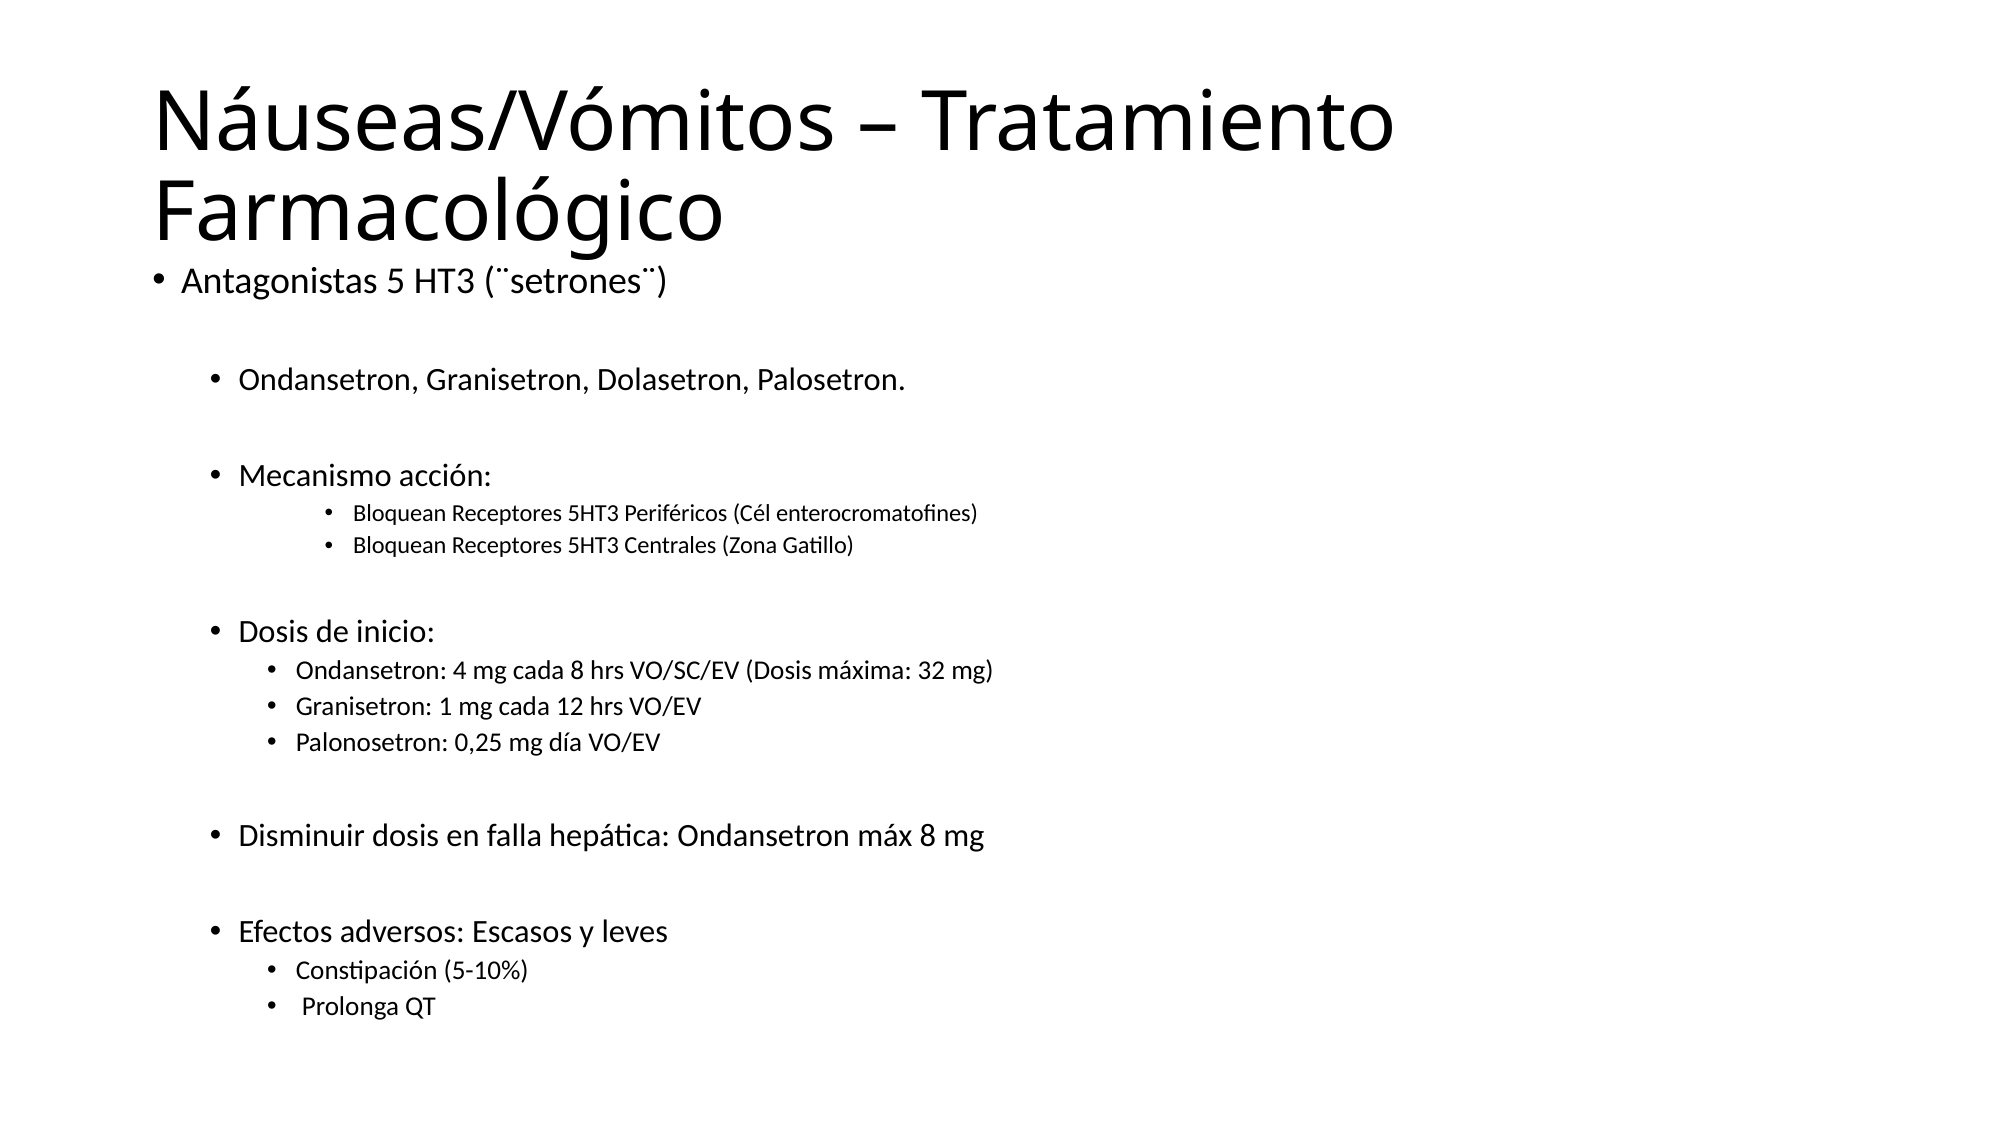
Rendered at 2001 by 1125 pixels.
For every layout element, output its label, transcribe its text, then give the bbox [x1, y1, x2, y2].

title Náuseas/Vómitos – Tratamiento Farmacológico [137, 59, 1863, 252]
list Antagonistas 5 HT3 (¨setrones¨) Ondansetron, Granisetron, Dolasetron, Palosetron. Mecanismo acción: Bloquean Receptores 5HT3 Periféricos (Cél enterocromatofines) Bloquean Receptores 5HT3 Centrales (Zona Gatillo) Dosis de inicio: Ondansetron: 4 mg cada 8 hrs VO/SC/EV (Dosis máxima: 32 mg) Granisetron: 1 mg cada 12 hrs VO/EV Palonosetron: 0,25 mg día VO/EV Disminuir dosis en falla hepática: Ondansetron máx 8 mg Efectos adversos: Escasos y leves Constipación (5-10%) Prolonga QT [137, 252, 1863, 1040]
